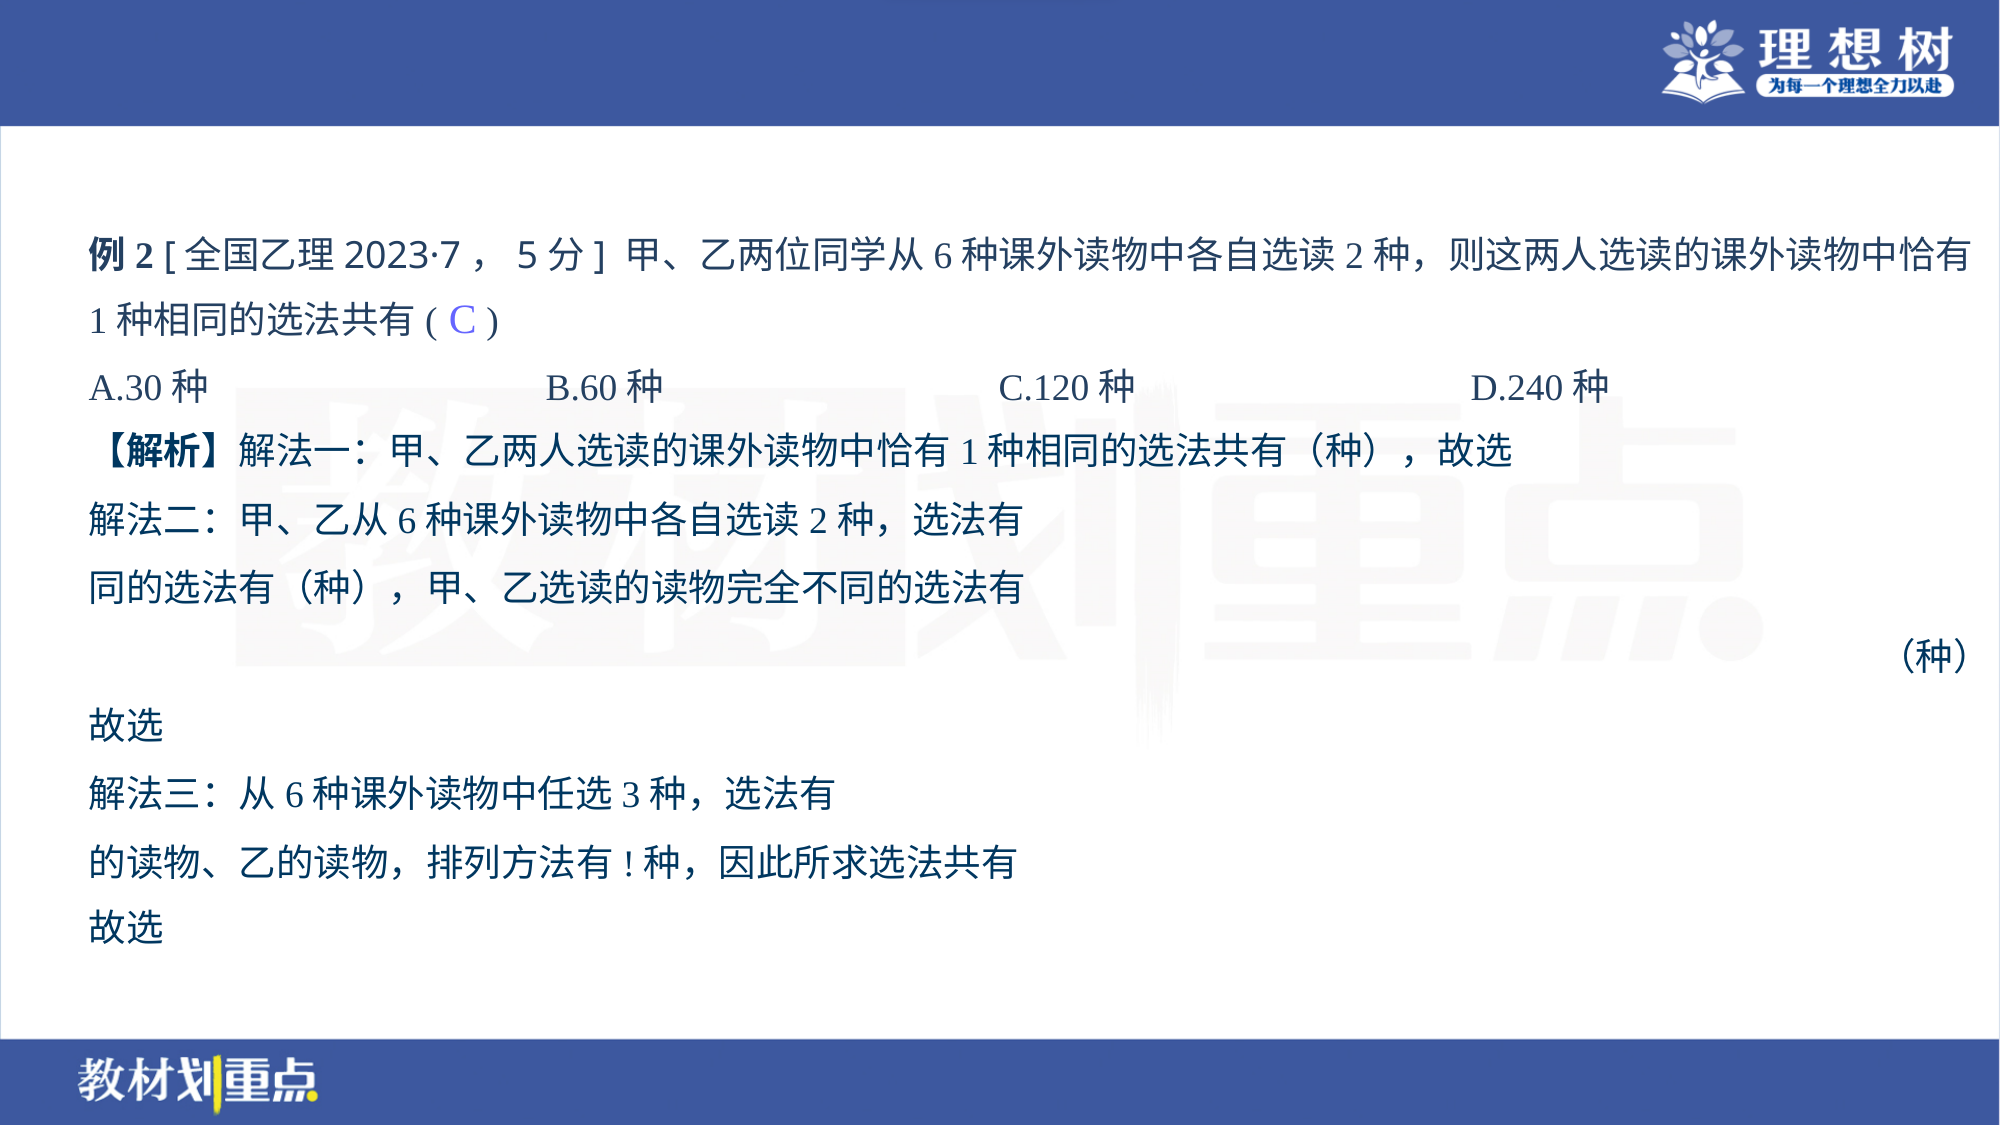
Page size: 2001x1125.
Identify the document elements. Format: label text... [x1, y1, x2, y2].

picture [0, 0, 2000, 1125]
text_box C [433, 289, 492, 340]
text_box 例2 [全国乙理2023·7，5分] 甲、乙两位同学从6种课外读物中各自选读2种，则这两人选读的课外读物中恰有 1种相同的选法共有( ) [88, 207, 1911, 334]
text_box A.30种 B.60种 C.120种 D.240种 [88, 341, 1911, 401]
